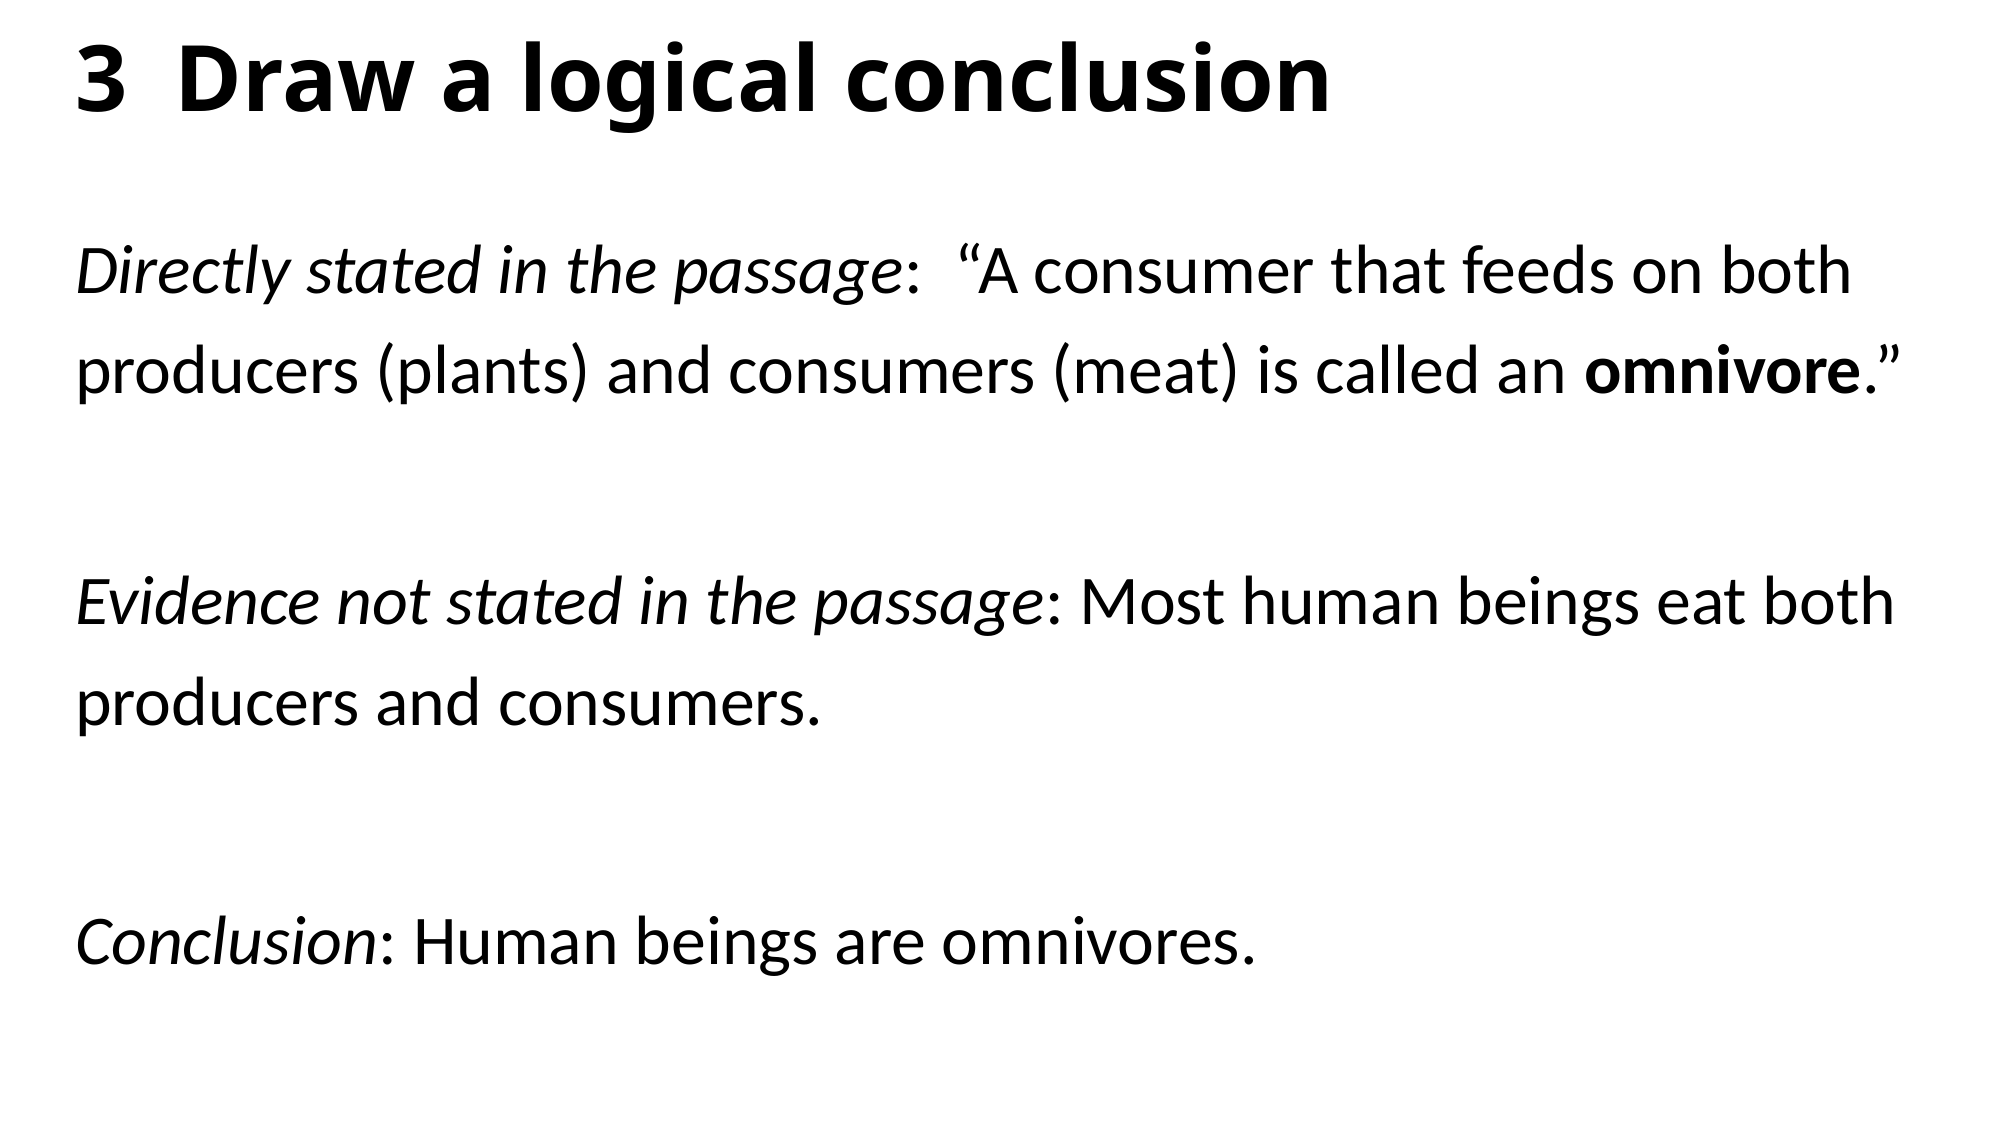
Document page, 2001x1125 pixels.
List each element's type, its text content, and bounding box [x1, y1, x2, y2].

list Directly stated in the passage: “A consumer that feeds on both producers (plants) and consumers (meat) is called an omnivore.” Evidence not stated in the passage: Most human beings eat both producers and consumers. Conclusion: Human beings are omnivores. [60, 199, 1920, 1091]
title 3 Draw a logical conclusion [60, 0, 1863, 165]
